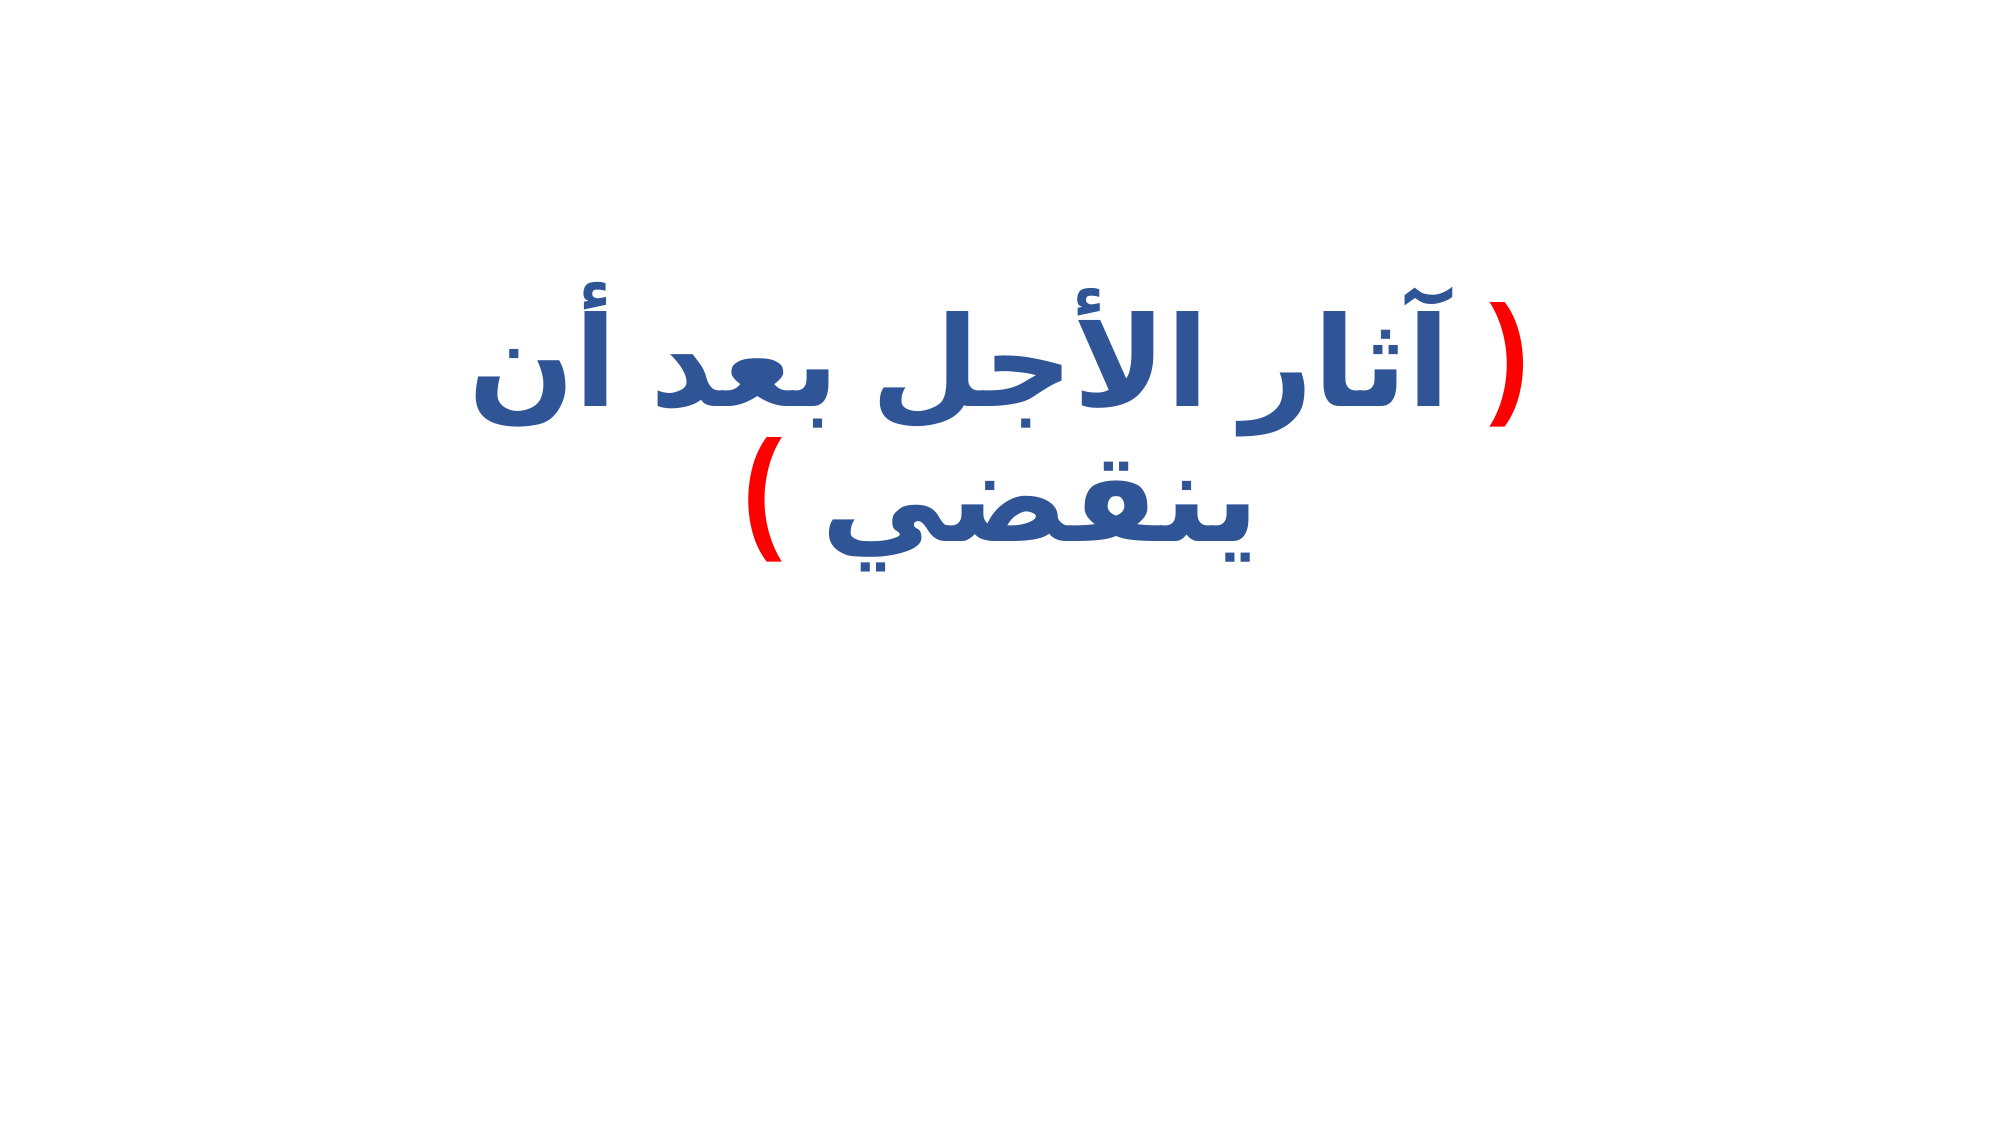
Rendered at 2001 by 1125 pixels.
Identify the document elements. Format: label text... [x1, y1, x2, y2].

title ( آثار الأجل بعد أن ينقضي ) [249, 184, 1750, 576]
